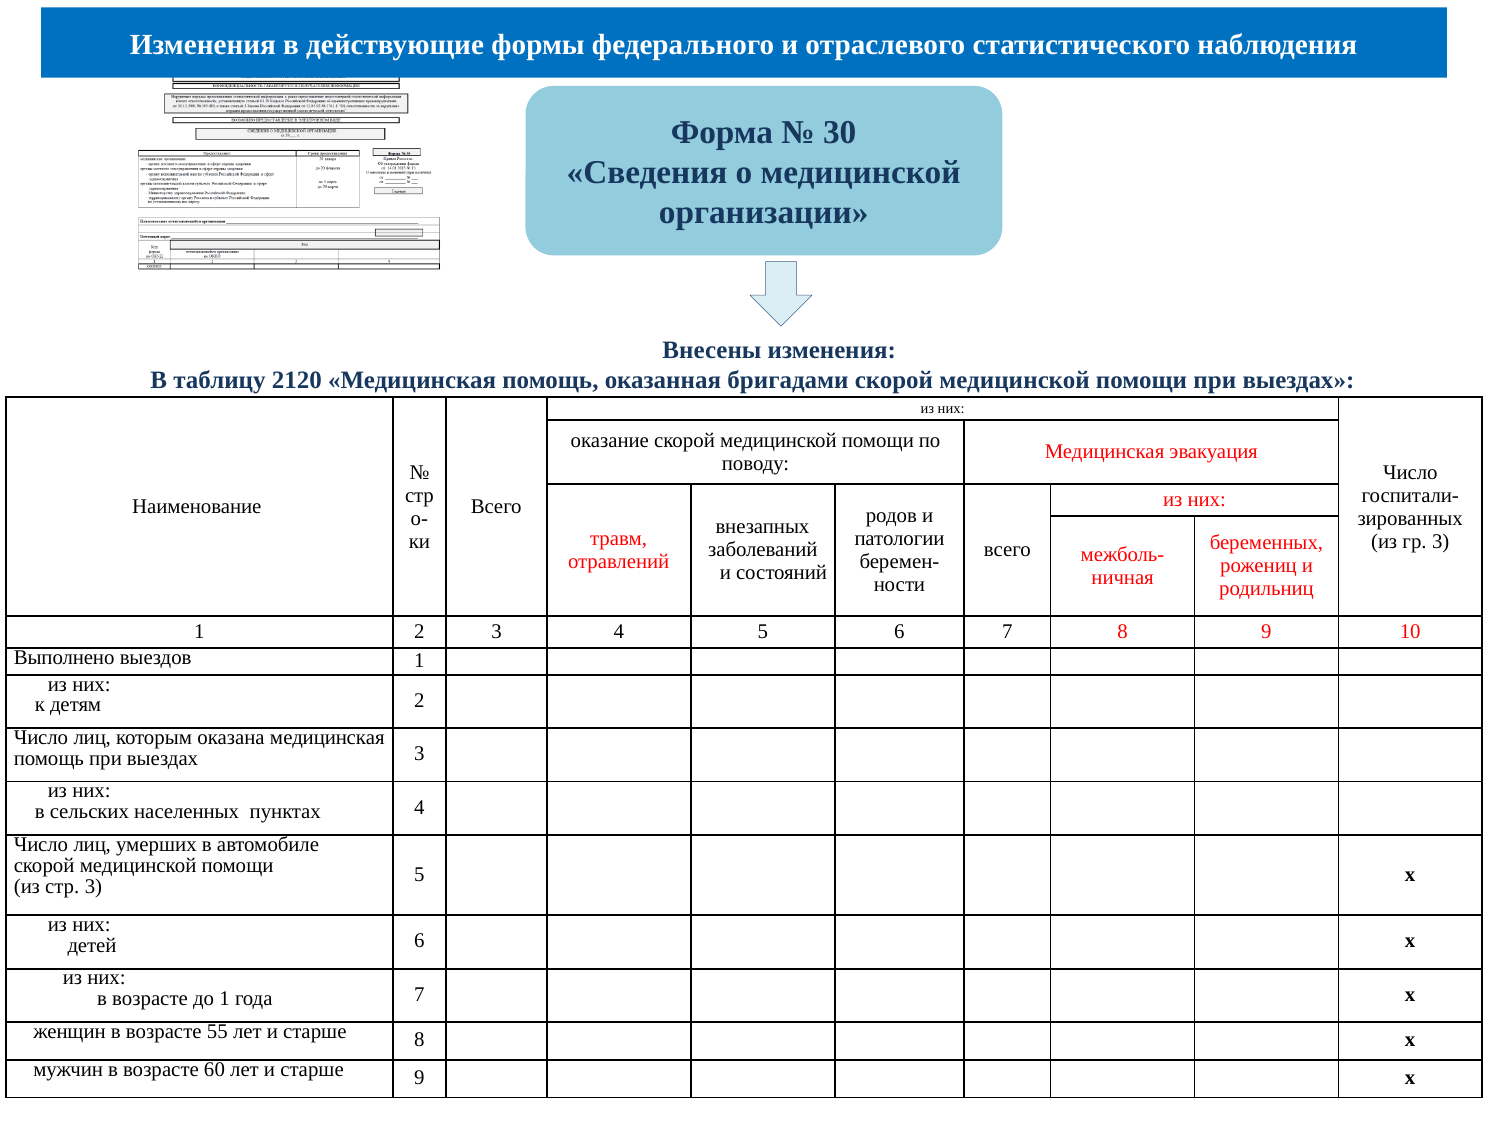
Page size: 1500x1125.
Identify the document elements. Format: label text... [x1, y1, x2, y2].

table_cell [548, 916, 690, 968]
table_cell 5 [394, 836, 445, 914]
table_cell межболь-ничная [1051, 517, 1194, 615]
table_header из них: [548, 398, 1338, 419]
table_cell [965, 676, 1050, 727]
table_cell 6 [836, 617, 963, 647]
table_cell х [1339, 1023, 1481, 1059]
table_cell [1051, 916, 1194, 968]
table_cell мужчин в возрасте 60 лет и старше [7, 1061, 392, 1097]
table_cell 7 [965, 617, 1050, 647]
table_cell внезапных заболеваний и состояний [692, 485, 834, 615]
table_cell [1051, 649, 1194, 674]
table_cell [1051, 836, 1194, 914]
table_cell [548, 782, 690, 834]
table_cell [836, 649, 963, 674]
table_cell родов и патологии беремен-ности [836, 485, 963, 615]
table_header Наименование [7, 398, 392, 615]
table_cell 9 [1195, 617, 1338, 647]
table_cell [965, 729, 1050, 781]
table_cell [836, 782, 963, 834]
table_cell [836, 729, 963, 781]
table_cell [447, 649, 546, 674]
table_cell [1051, 676, 1194, 727]
table_cell Число лиц, которым оказана медицинская помощь при выездах [7, 729, 392, 781]
table_cell 2 [394, 617, 445, 647]
table_cell из них: в возрасте до 1 года [7, 970, 392, 1021]
table_cell 4 [548, 617, 690, 647]
table_cell [1195, 676, 1338, 727]
table_cell х [1339, 916, 1481, 968]
table_cell х [1339, 1061, 1481, 1097]
table_cell [836, 676, 963, 727]
table_cell [1051, 1061, 1194, 1097]
table_cell [836, 836, 963, 914]
table_cell [447, 970, 546, 1021]
text_box Изменения в действующие формы федерального и отраслевого статистического наблюдения [39, 5, 1449, 80]
table_cell 9 [394, 1061, 445, 1097]
table_cell травм, отравлений [548, 485, 690, 615]
table_cell [447, 1023, 546, 1059]
table_cell Число лиц, умерших в автомобиле скорой медицинской помощи (из стр. 3) [7, 836, 392, 914]
table_cell [692, 916, 834, 968]
table_cell [1195, 1023, 1338, 1059]
text_box Форма № 30 «Сведения о медицинской организации» [523, 83, 1005, 258]
table_cell [1195, 729, 1338, 781]
table_cell [1339, 676, 1481, 727]
table_cell [692, 970, 834, 1021]
picture [123, 54, 451, 283]
table_cell [1051, 729, 1194, 781]
table_cell [1339, 729, 1481, 781]
table_cell 8 [394, 1023, 445, 1059]
table_cell из них: [1051, 485, 1338, 515]
table_cell [548, 970, 690, 1021]
table_cell из них: детей [7, 916, 392, 968]
table_cell [1195, 649, 1338, 674]
table_cell 8 [1051, 617, 1194, 647]
table_cell [447, 729, 546, 781]
table_cell [965, 916, 1050, 968]
table_cell 1 [394, 649, 445, 674]
table_cell [548, 1023, 690, 1059]
table_cell [447, 836, 546, 914]
table_cell [965, 970, 1050, 1021]
table_cell [548, 649, 690, 674]
table_cell [447, 782, 546, 834]
table_cell Медицинская эвакуация [965, 421, 1338, 483]
table_cell 7 [394, 970, 445, 1021]
table_cell [1195, 970, 1338, 1021]
table_cell [548, 836, 690, 914]
table_cell [1339, 649, 1481, 674]
table_cell [836, 1023, 963, 1059]
table_cell [447, 916, 546, 968]
table_cell [1051, 1023, 1194, 1059]
table_cell [1195, 836, 1338, 914]
table_cell [965, 1061, 1050, 1097]
table_cell 5 [692, 617, 834, 647]
table_cell 1 [7, 617, 392, 647]
text_box Внесены изменения: В таблицу 2120 «Медицинская помощь, оказанная бригадами скорой медицинской помощи при выездах»: [135, 326, 1424, 396]
table_header Всего [447, 398, 546, 615]
table_cell [1339, 782, 1481, 834]
table_cell [965, 782, 1050, 834]
table_cell [965, 1023, 1050, 1059]
table_cell беременных, рожениц и родильниц [1195, 517, 1338, 615]
table_cell [692, 729, 834, 781]
table_cell [692, 1061, 834, 1097]
table_cell [836, 916, 963, 968]
table_cell всего [965, 485, 1050, 615]
table_cell [1195, 916, 1338, 968]
table_cell [1195, 782, 1338, 834]
table_cell женщин в возрасте 55 лет и старше [7, 1023, 392, 1059]
table_cell [1051, 782, 1194, 834]
table_cell [965, 836, 1050, 914]
table_cell 10 [1339, 617, 1481, 647]
table_cell Выполнено выездов [7, 649, 392, 674]
table_header № стро-ки [394, 398, 445, 615]
table_cell [692, 1023, 834, 1059]
table_cell из них: к детям [7, 676, 392, 727]
table_cell [692, 836, 834, 914]
table_cell [1195, 1061, 1338, 1097]
table_cell [548, 676, 690, 727]
table_cell [548, 729, 690, 781]
table_cell х [1339, 970, 1481, 1021]
table_cell [447, 1061, 546, 1097]
table_cell [1051, 970, 1194, 1021]
table_cell из них: в сельских населенных пунктах [7, 782, 392, 834]
table_cell оказание скорой медицинской помощи по поводу: [548, 421, 963, 483]
table_cell [965, 649, 1050, 674]
table_cell [836, 1061, 963, 1097]
table_cell 3 [394, 729, 445, 781]
table_cell [692, 782, 834, 834]
table_cell [692, 649, 834, 674]
text_box [748, 259, 814, 326]
table_cell [447, 676, 546, 727]
table_header Число госпитали-зированных (из гр. 3) [1339, 398, 1481, 615]
table_cell [692, 676, 834, 727]
table_cell 4 [394, 782, 445, 834]
table_cell х [1339, 836, 1481, 914]
table_cell [548, 1061, 690, 1097]
table_cell [836, 970, 963, 1021]
table_cell 2 [394, 676, 445, 727]
table_cell 6 [394, 916, 445, 968]
table_cell 3 [447, 617, 546, 647]
